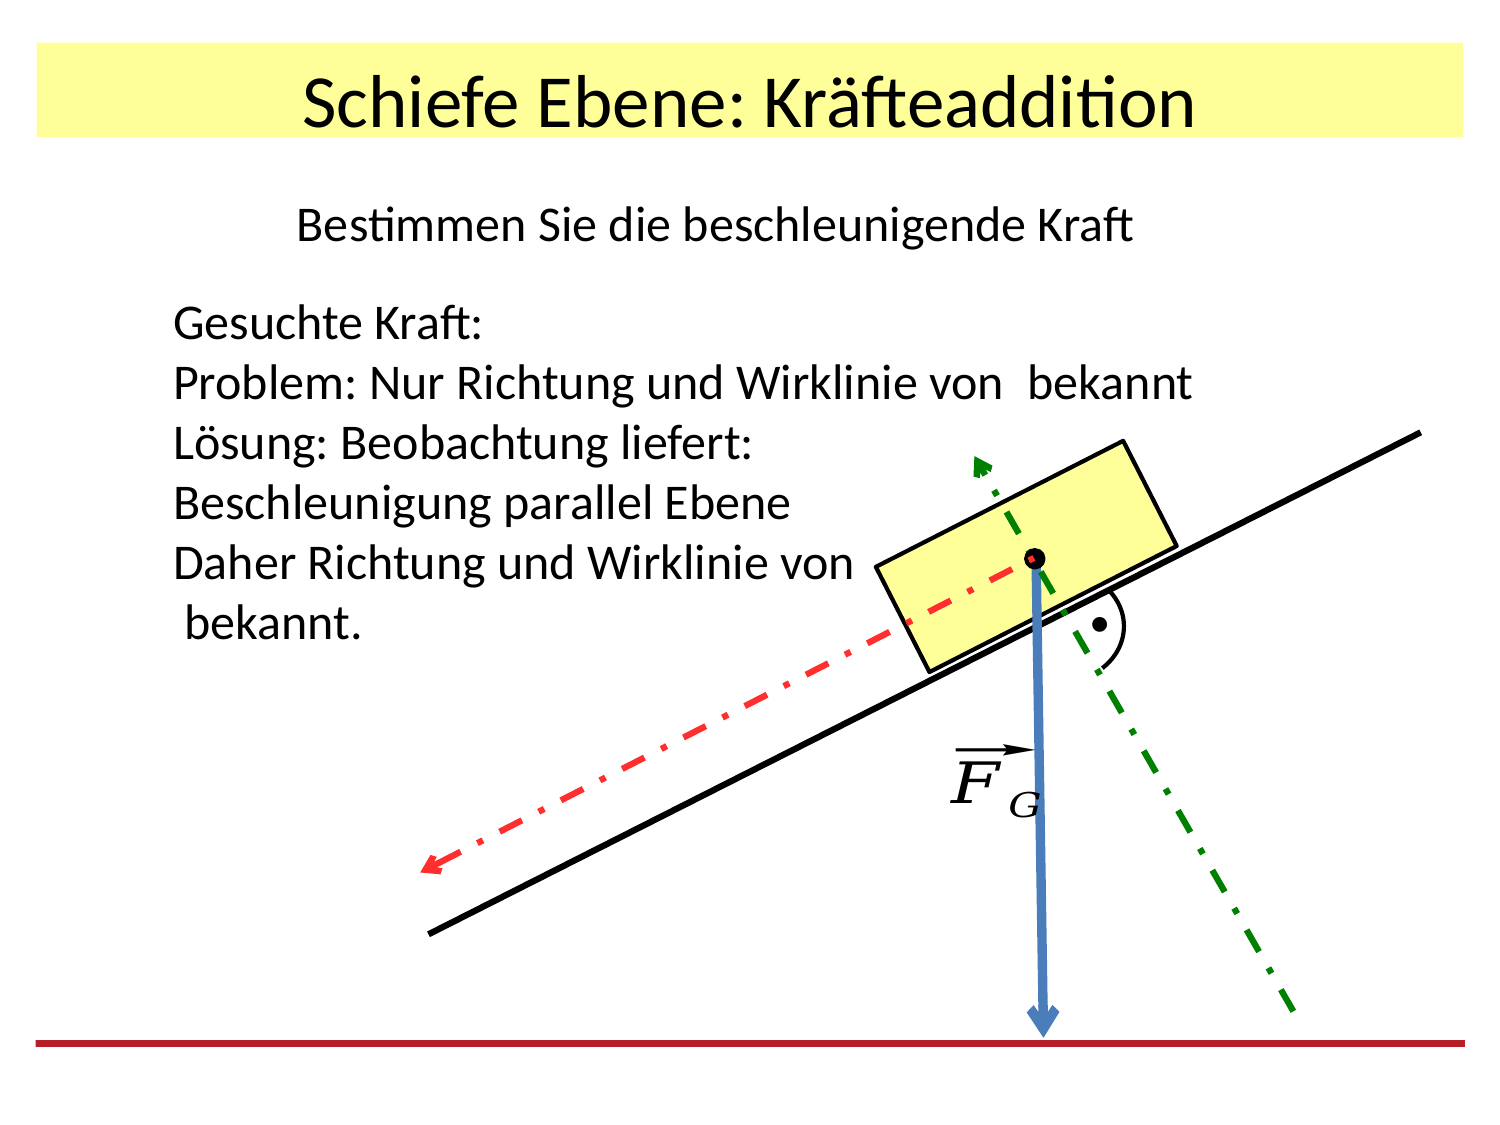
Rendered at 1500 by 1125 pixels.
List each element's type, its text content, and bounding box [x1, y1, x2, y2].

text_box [419, 557, 1035, 873]
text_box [428, 432, 1421, 1039]
text_box Bestimmen Sie die beschleunigende Kraft [282, 184, 1150, 260]
title Schiefe Ebene: Kräfteaddition [75, 45, 1425, 233]
